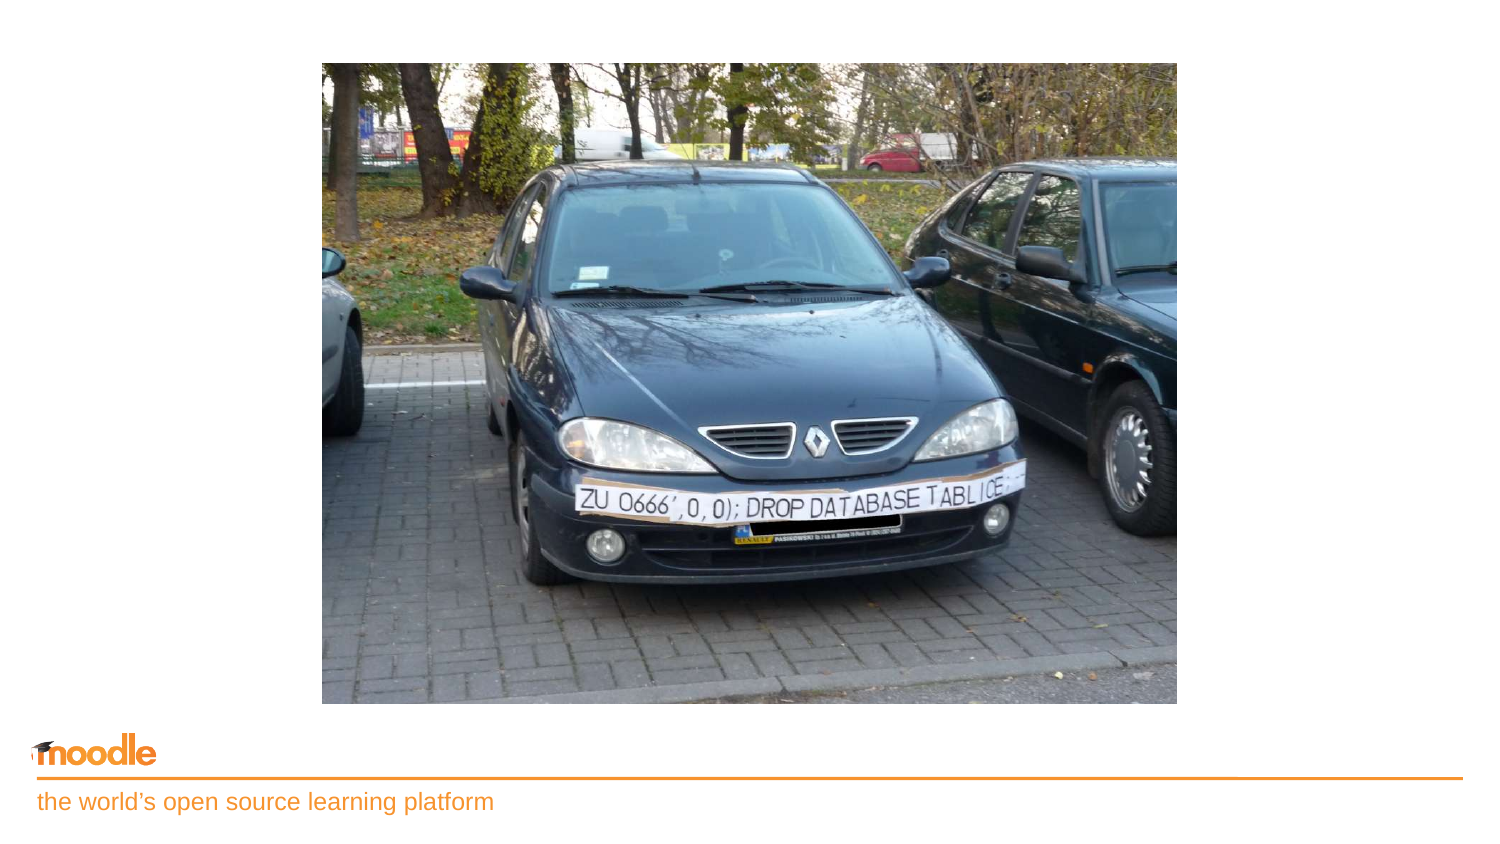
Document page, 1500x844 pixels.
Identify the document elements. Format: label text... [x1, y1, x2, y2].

picture [322, 63, 1178, 705]
picture [30, 733, 157, 771]
text_box the world’s open source learning platform [22, 765, 550, 831]
